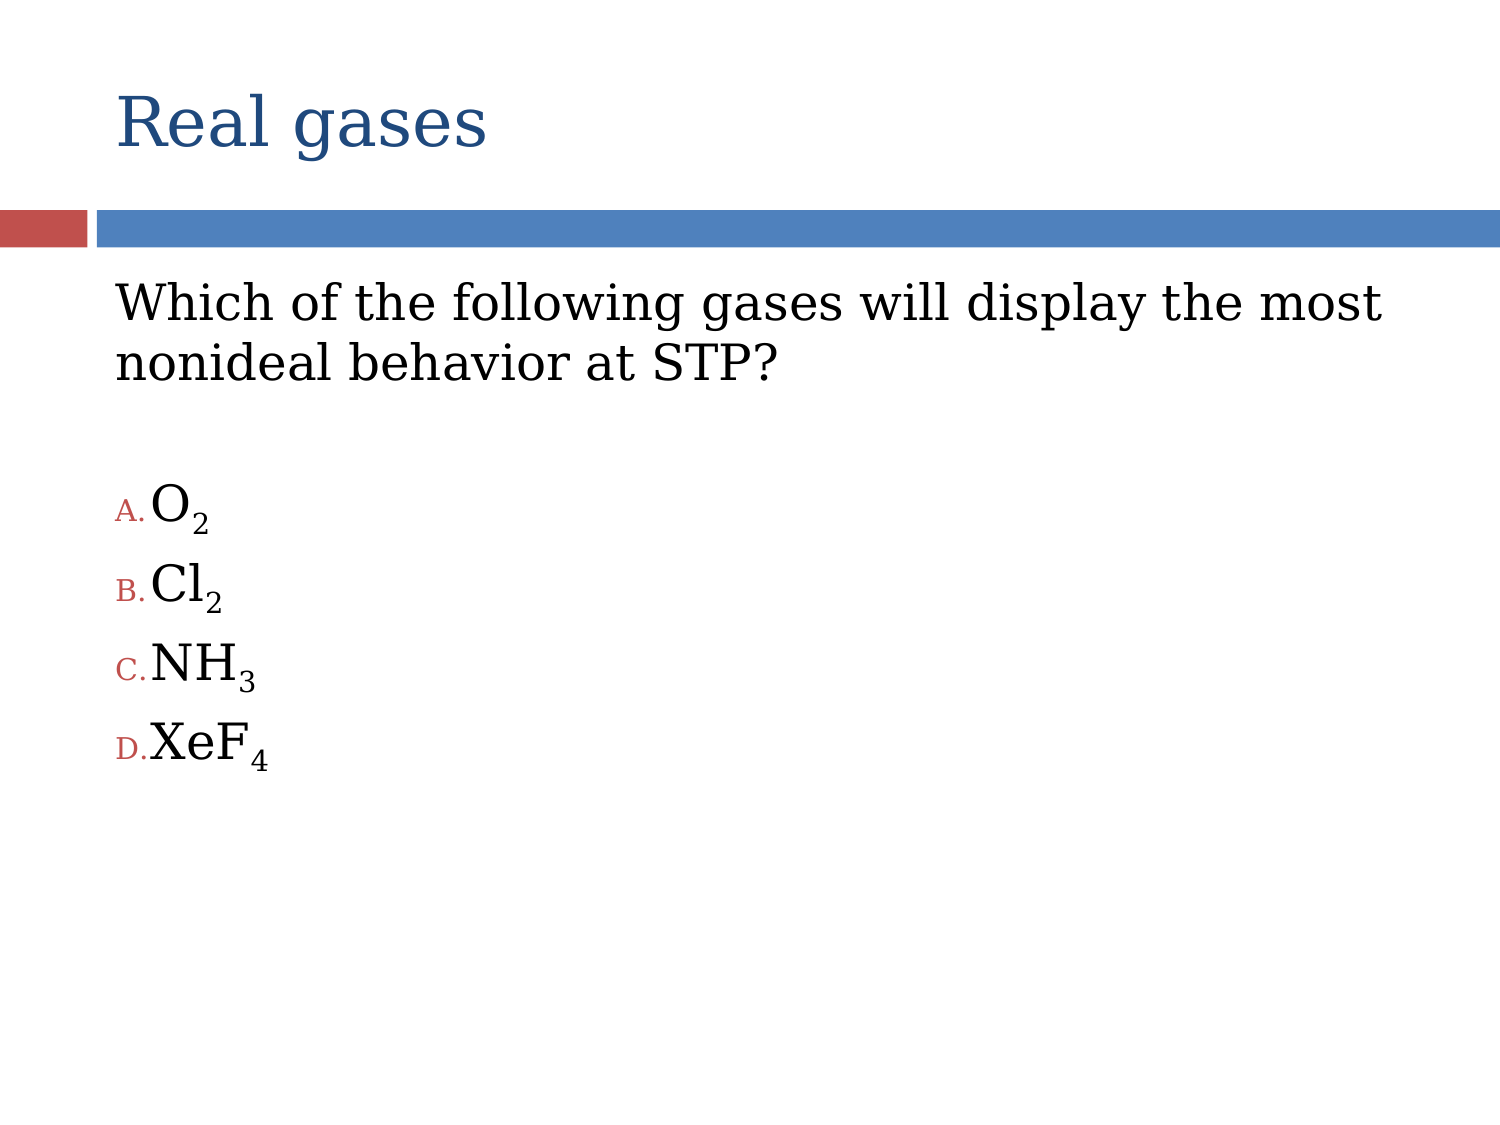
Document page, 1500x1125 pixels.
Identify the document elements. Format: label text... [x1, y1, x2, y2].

title Real gases [100, 37, 1438, 200]
list Which of the following gases will display the most nonideal behavior at STP? O2 Cl2 NH3 XeF4 [100, 262, 1438, 1000]
